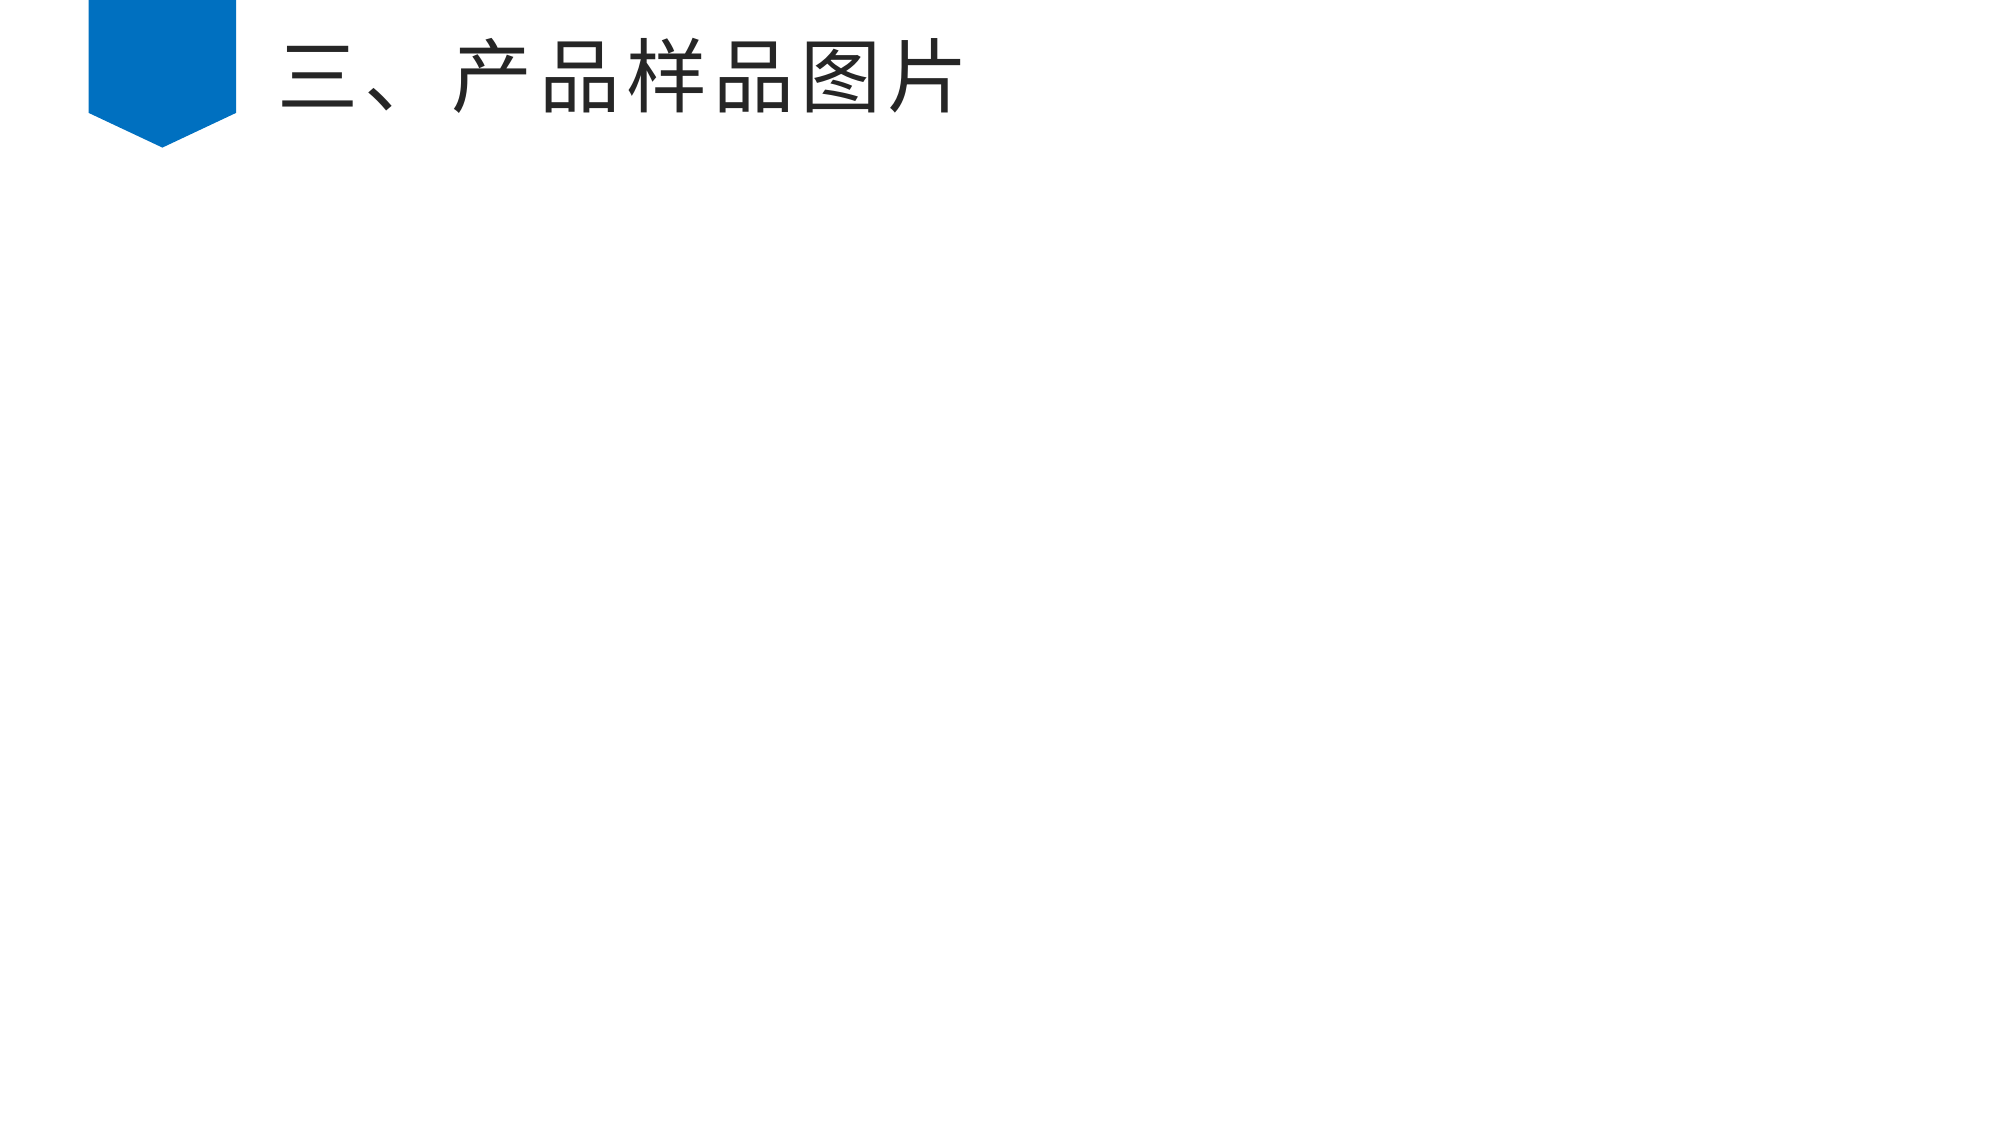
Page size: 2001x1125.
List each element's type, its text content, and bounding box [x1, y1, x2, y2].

text_box [87, 0, 238, 149]
title 三、产品样品图片 [262, 15, 1940, 132]
